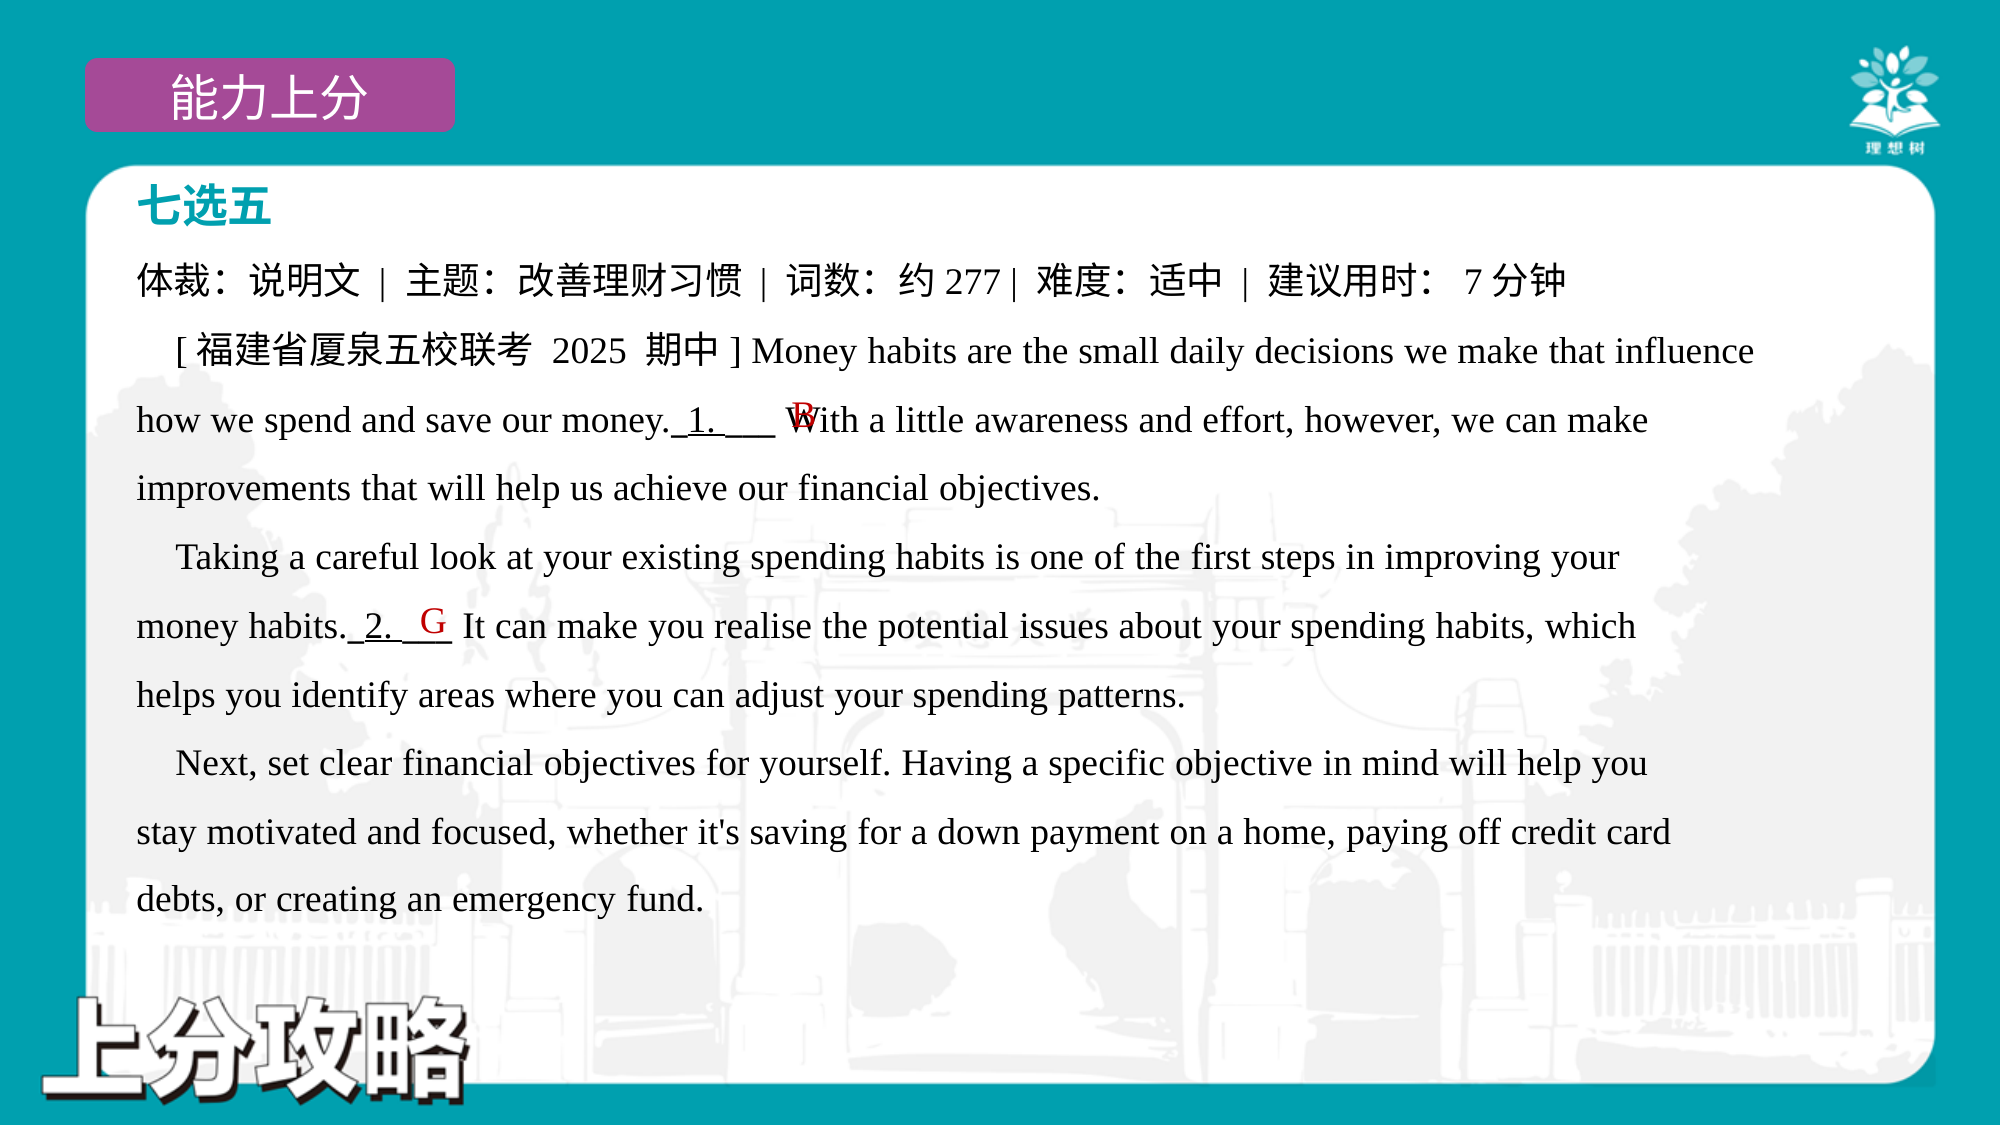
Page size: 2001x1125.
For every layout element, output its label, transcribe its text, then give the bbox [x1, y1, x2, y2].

text_box 七选五 [136, 176, 1865, 232]
text_box 体裁：说明文 | 主题：改善理财习惯 | 词数：约277 | 难度：适中 | 建议用时：7分钟 [福建省厦泉五校联考 2025 期中] Money habits are the small daily decisions we make that influence how we spend and save our money._1. ___ With a little awareness and effort, however, we can make improvements that will help us achieve our financial objectives. Taking a careful look at your existing spending habits is one of the first steps in improving your money habits._2. ___ It can make you realise the potential issues about your spending habits, which helps you identify areas where you can adjust your spending patterns. Next, set clear financial objectives for yourself. Having a specific objective in mind will help you stay motivated and focused, whether it's saving for a down payment on a home, paying off credit card debts, or creating an emergency fund.#4 [136, 233, 1865, 911]
text_box G [406, 572, 461, 634]
text_box B [777, 365, 831, 428]
picture [0, 0, 2000, 1125]
